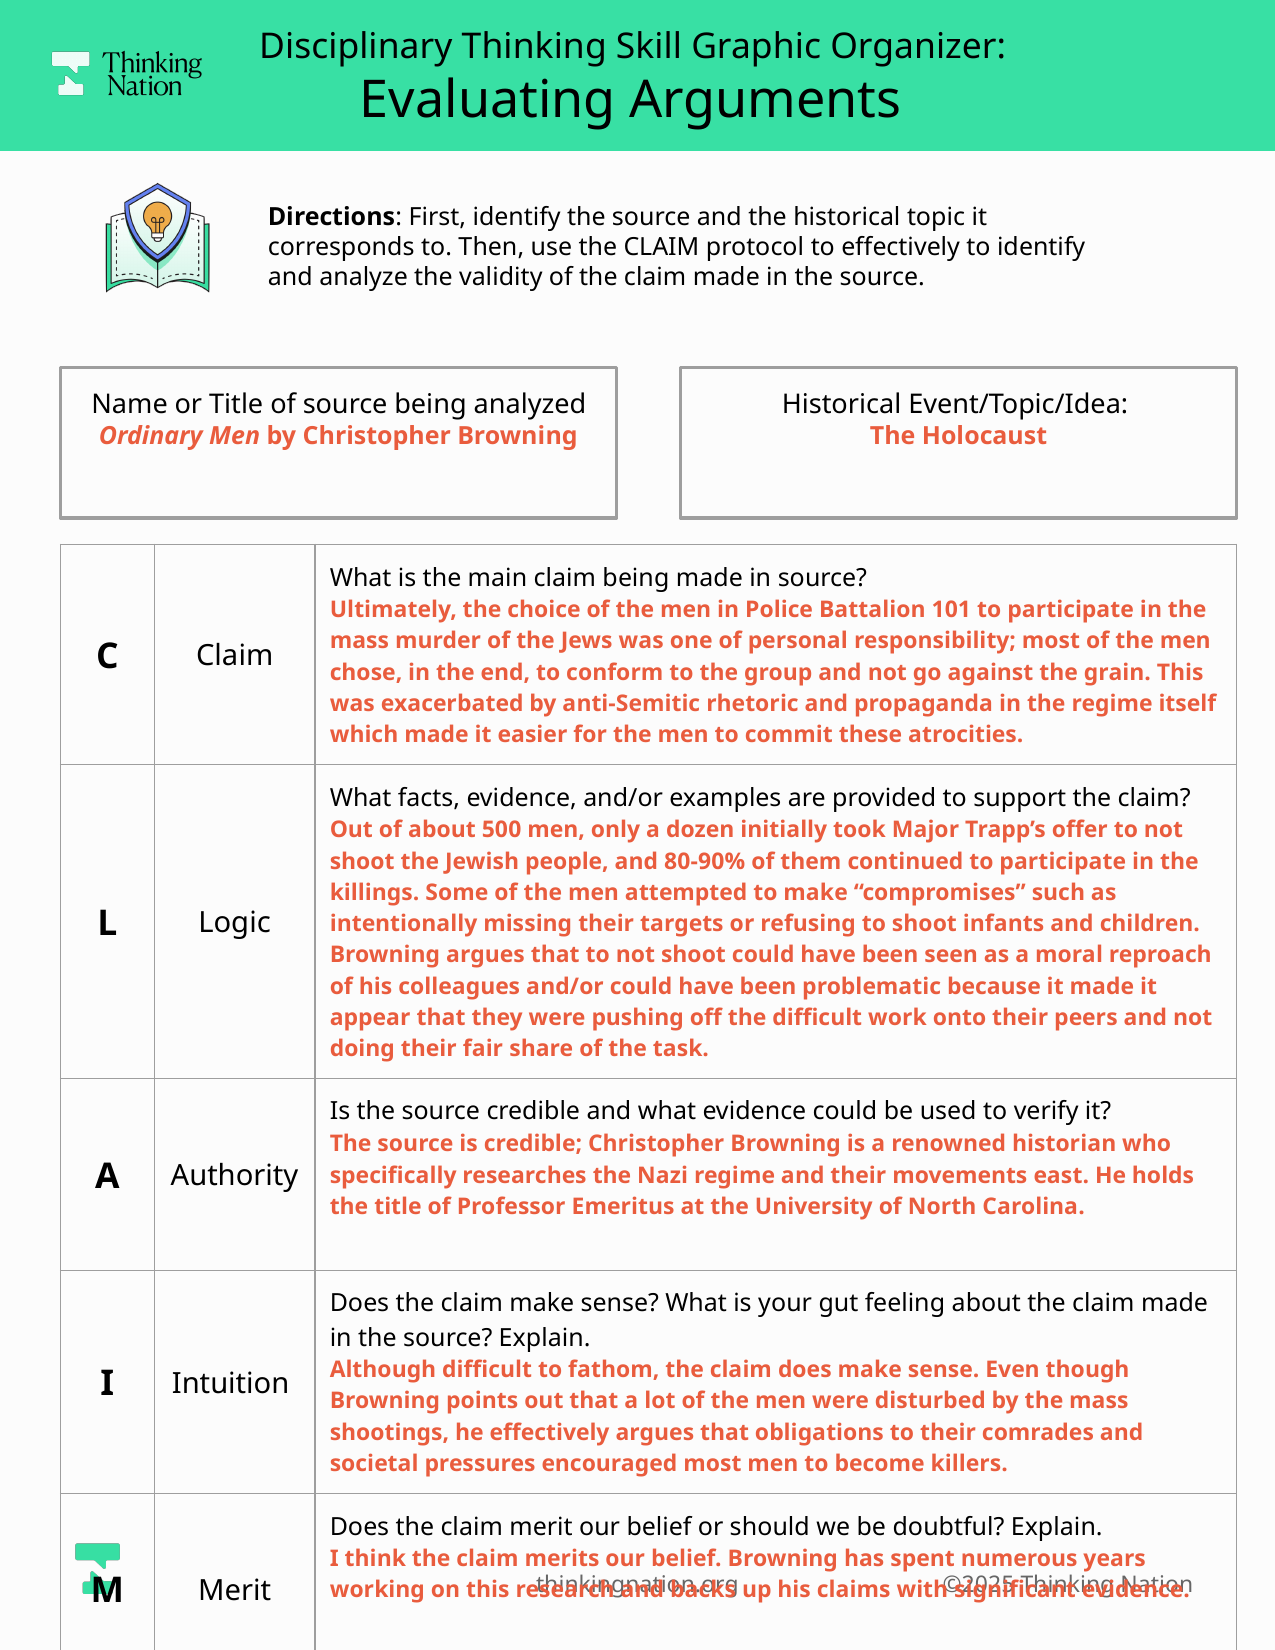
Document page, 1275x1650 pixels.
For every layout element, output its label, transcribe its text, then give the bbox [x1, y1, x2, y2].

text_box Disciplinary Thinking Skill Graphic Organizer: Evaluating Arguments [0, 0, 1275, 151]
table_cell Logic [155, 765, 314, 1078]
table_cell Intuition [155, 1271, 314, 1493]
table_cell Does the claim make sense? What is your gut feeling about the claim made in the source? Explain. Although difficult to fathom, the claim does make sense. Even though Browning points out that a lot of the men were disturbed by the mass shootings, he effectively argues that obligations to their comrades and societal pressures encouraged most men to become killers. [316, 1271, 1236, 1493]
table_cell What facts, evidence, and/or examples are provided to support the claim? Out of about 500 men, only a dozen initially took Major Trapp’s offer to not shoot the Jewish people, and 80-90% of them continued to participate in the killings. Some of the men attempted to make “compromises” such as intentionally missing their targets or refusing to shoot infants and children. Browning argues that to not shoot could have been seen as a moral reproach of his colleagues and/or could have been problematic because it made it appear that they were pushing off the difficult work onto their peers and not doing their fair share of the task. [316, 765, 1236, 1078]
table_cell Does the claim merit our belief or should we be doubtful? Explain. I think the claim merits our belief. Browning has spent numerous years working on this research and backs up his claims with significant evidence. [316, 1494, 1236, 1650]
picture [35, 37, 207, 109]
table_cell A [61, 1079, 154, 1270]
table_cell L [61, 765, 154, 1078]
table_header Claim [155, 545, 314, 764]
table_cell I [61, 1271, 154, 1493]
text_box Historical Event/Topic/Idea: The Holocaust [680, 367, 1237, 519]
text_box Name or Title of source being analyzed Ordinary Men by Christopher Browning [60, 367, 617, 519]
table_header What is the main claim being made in source? Ultimately, the choice of the men in Police Battalion 101 to participate in the mass murder of the Jews was one of personal responsibility; most of the men chose, in the end, to conform to the group and not go against the grain. This was exacerbated by anti-Semitic rhetoric and propaganda in the regime itself which made it easier for the men to commit these atrocities. [316, 545, 1236, 764]
table_cell Merit [155, 1494, 314, 1650]
table_cell Authority [155, 1079, 314, 1270]
table_header C [61, 545, 154, 764]
picture [62, 1533, 133, 1604]
table_cell M [61, 1494, 154, 1650]
text_box Directions: First, identify the source and the historical topic it corresponds to. Then, use the CLAIM protocol to effectively to identify and analyze the validity of the claim made in the source. [249, 189, 1129, 301]
picture [90, 170, 225, 306]
table_cell Is the source credible and what evidence could be used to verify it? The source is credible; Christopher Browning is a renowned historian who specifically researches the Nazi regime and their movements east. He holds the title of Professor Emeritus at the University of North Carolina. [316, 1079, 1236, 1270]
